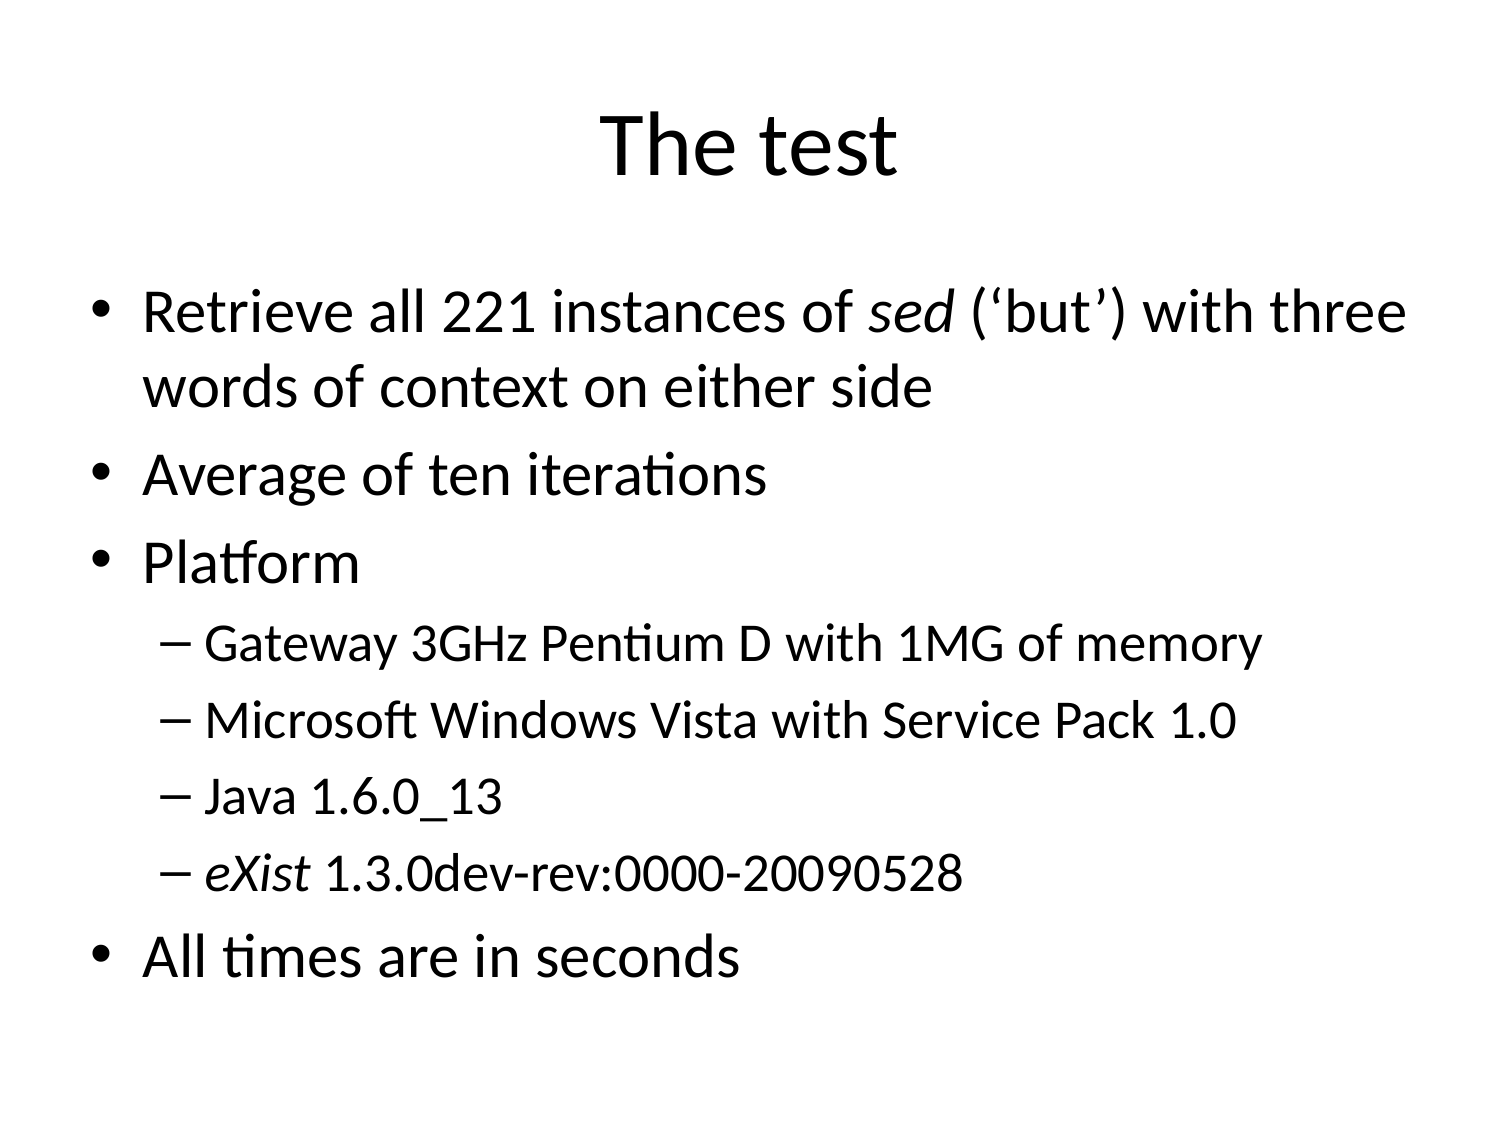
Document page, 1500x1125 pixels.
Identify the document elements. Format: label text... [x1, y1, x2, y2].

title The test [75, 45, 1425, 233]
list Retrieve all 221 instances of sed (‘but’) with three words of context on either side Average of ten iterations Platform Gateway 3GHz Pentium D with 1MG of memory Microsoft Windows Vista with Service Pack 1.0 Java 1.6.0_13 eXist 1.3.0dev-rev:0000-20090528 All times are in seconds [75, 262, 1425, 1005]
